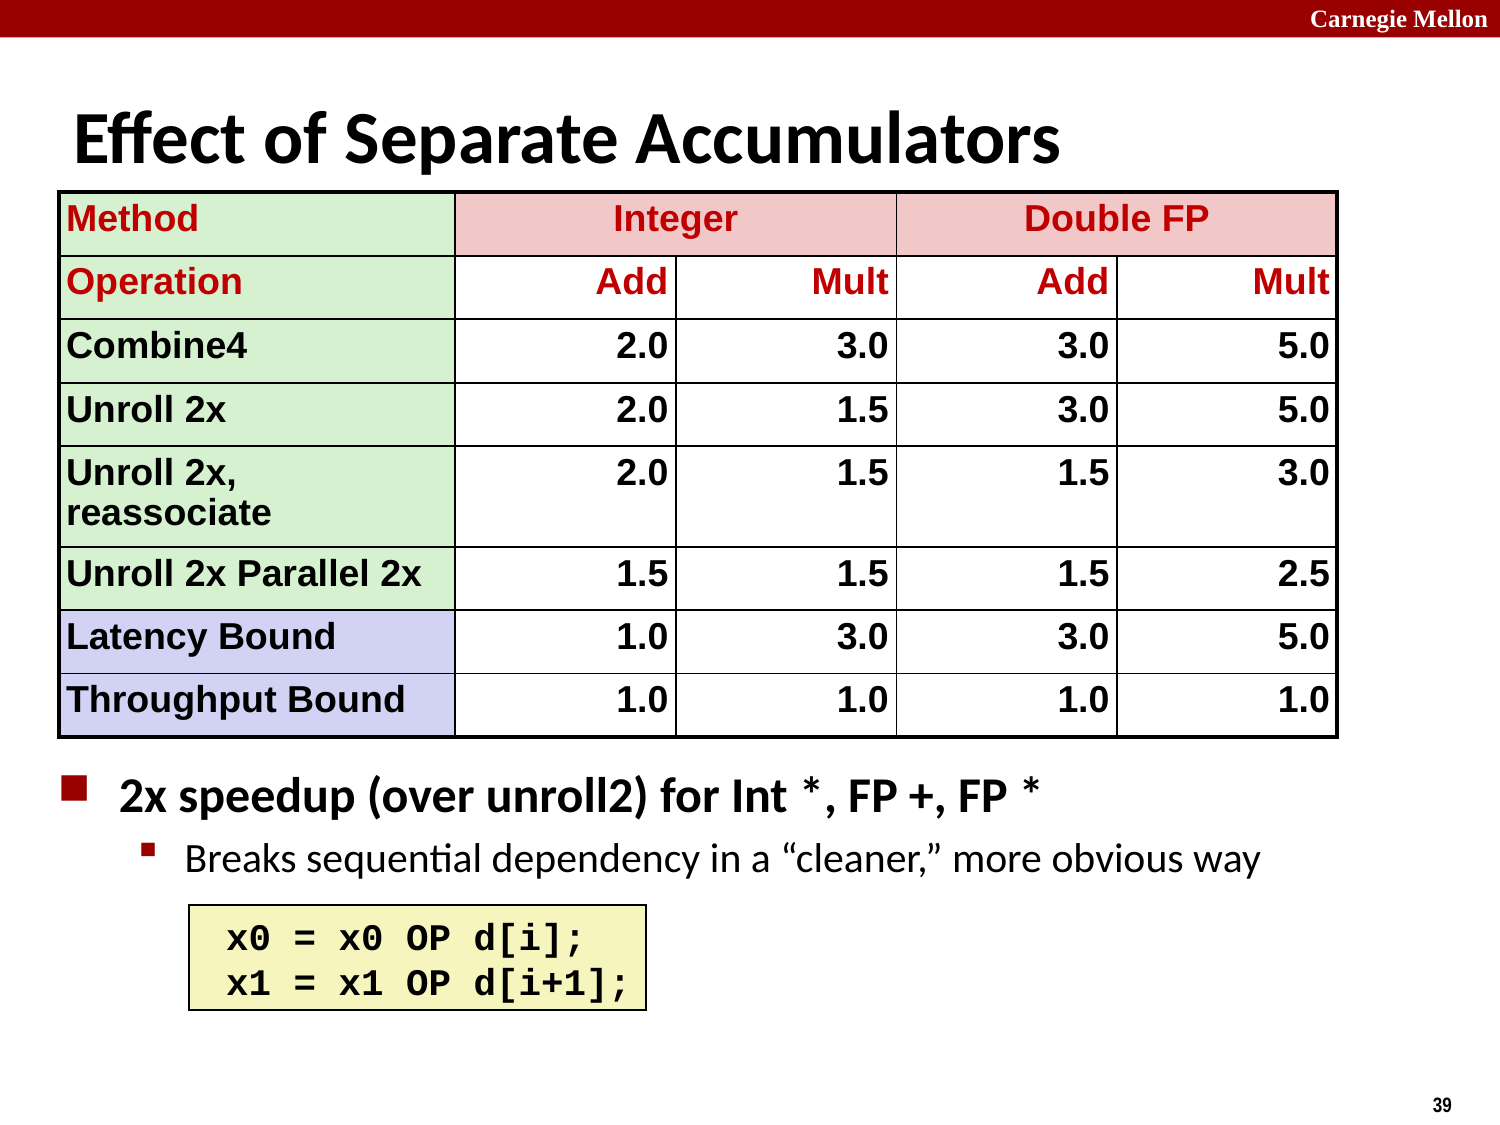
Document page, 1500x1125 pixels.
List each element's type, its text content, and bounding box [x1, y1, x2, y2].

table_cell 3.0 [677, 611, 896, 673]
table_cell Unroll 2x [61, 384, 454, 445]
title Effect of Separate Accumulators [58, 71, 1305, 190]
table_cell Unroll 2x Parallel 2x [61, 548, 454, 609]
table_cell Throughput Bound [61, 674, 454, 735]
table_cell 1.5 [677, 548, 896, 609]
table_cell Combine4 [61, 320, 454, 382]
table_cell 5.0 [1118, 611, 1335, 673]
table_header Double FP [897, 194, 1335, 255]
table_cell Add [897, 257, 1116, 318]
table_cell 2.0 [456, 320, 675, 382]
table_cell 1.5 [677, 384, 896, 445]
table_cell 1.0 [456, 674, 675, 735]
table_cell 2.5 [1118, 548, 1335, 609]
table_cell Add [456, 257, 675, 318]
table_cell 5.0 [1118, 320, 1335, 382]
table_cell 5.0 [1118, 384, 1335, 445]
table_cell 1.0 [456, 611, 675, 673]
table_cell Mult [677, 257, 896, 318]
table_cell 1.0 [1118, 674, 1335, 735]
table_cell 3.0 [677, 320, 896, 382]
table_cell Latency Bound [61, 611, 454, 673]
table_cell 3.0 [897, 384, 1116, 445]
table_cell 2.0 [456, 384, 675, 445]
table_cell 1.0 [897, 674, 1116, 735]
table_cell 3.0 [1118, 447, 1335, 546]
table_cell Operation [61, 257, 454, 318]
table_cell 1.0 [677, 674, 896, 735]
table_header Integer [456, 194, 896, 255]
table_cell Mult [1118, 257, 1335, 318]
table_cell 1.5 [677, 447, 896, 546]
table_header Method [61, 194, 454, 255]
table_cell Unroll 2x, reassociate [61, 447, 454, 546]
table_cell 1.5 [897, 447, 1116, 546]
table_cell 1.5 [897, 548, 1116, 609]
table_cell 3.0 [897, 320, 1116, 382]
table_cell 3.0 [897, 611, 1116, 673]
table_cell 2.0 [456, 447, 675, 546]
text_box x0 = x0 OP d[i]; x1 = x1 OP d[i+1]; [188, 905, 646, 1010]
table_cell 1.5 [456, 548, 675, 609]
list 2x speedup (over unroll2) for Int *, FP +, FP * Breaks sequential dependency in a “cleaner,” more obvious way [47, 754, 1411, 1063]
